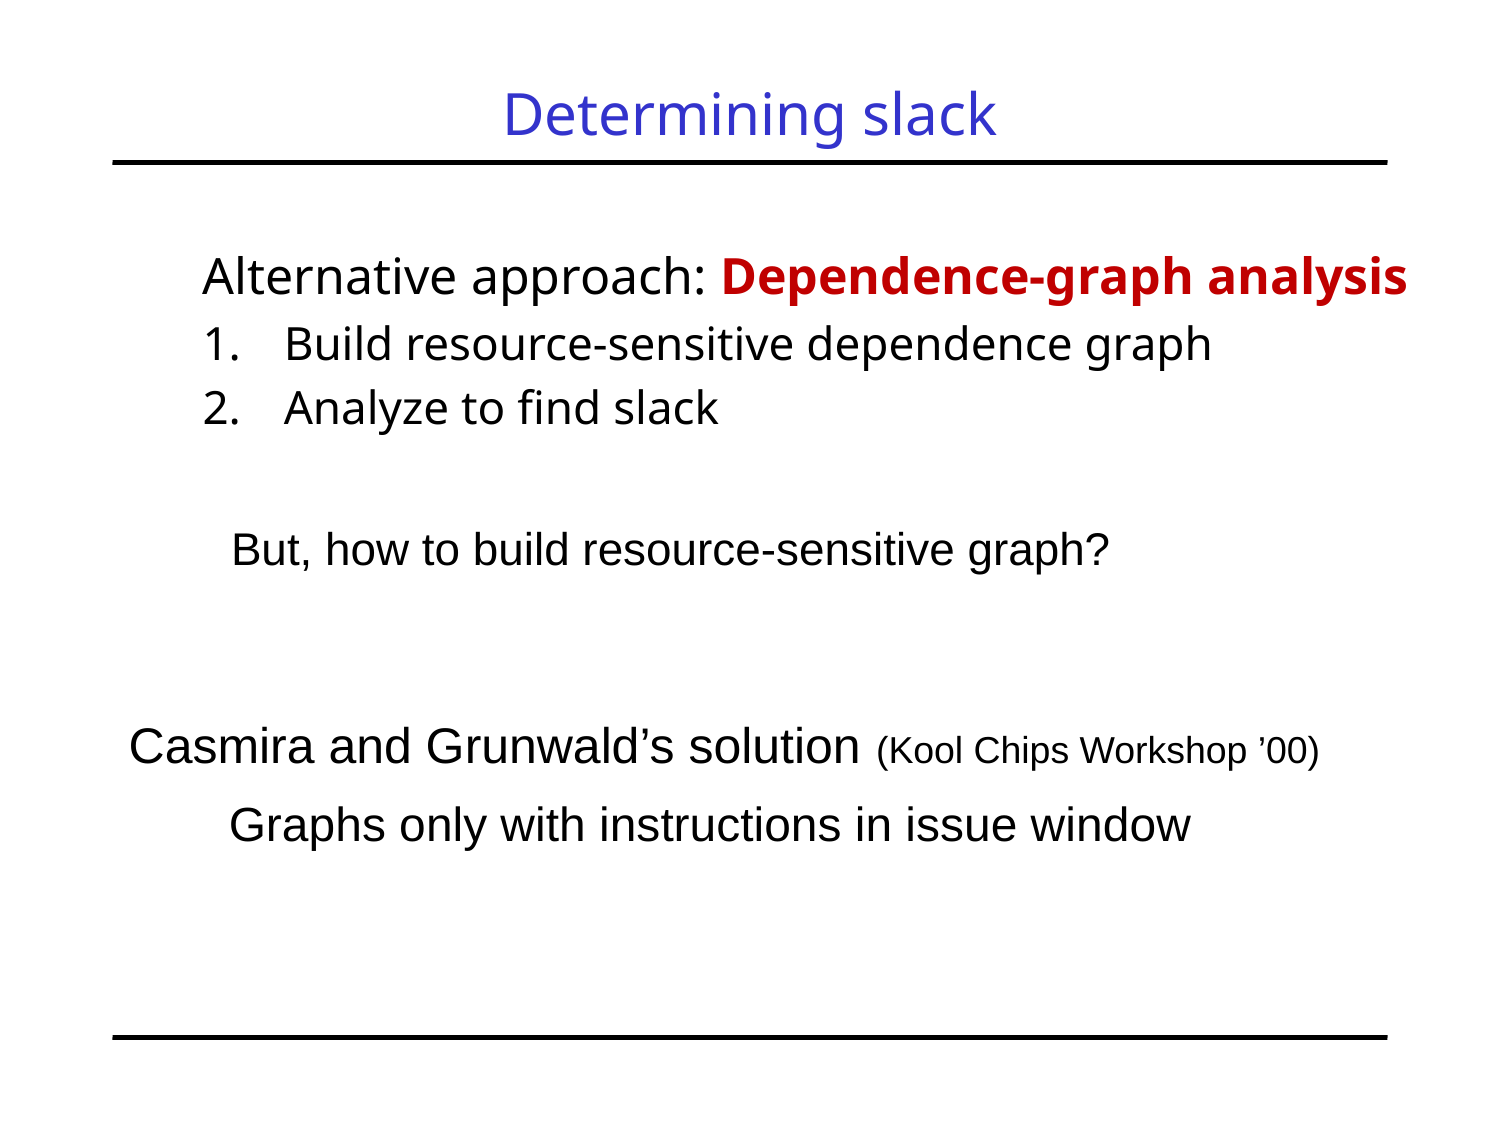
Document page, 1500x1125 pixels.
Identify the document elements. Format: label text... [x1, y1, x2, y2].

list Alternative approach: Dependence-graph analysis Build resource-sensitive dependence graph Analyze to find slack [112, 237, 1450, 477]
text_box Casmira and Grunwald’s solution (Kool Chips Workshop ’00) Graphs only with instructions in issue window [113, 702, 1389, 939]
title Determining slack [112, 62, 1388, 163]
text_box But, how to build resource-sensitive graph? [141, 506, 1273, 606]
